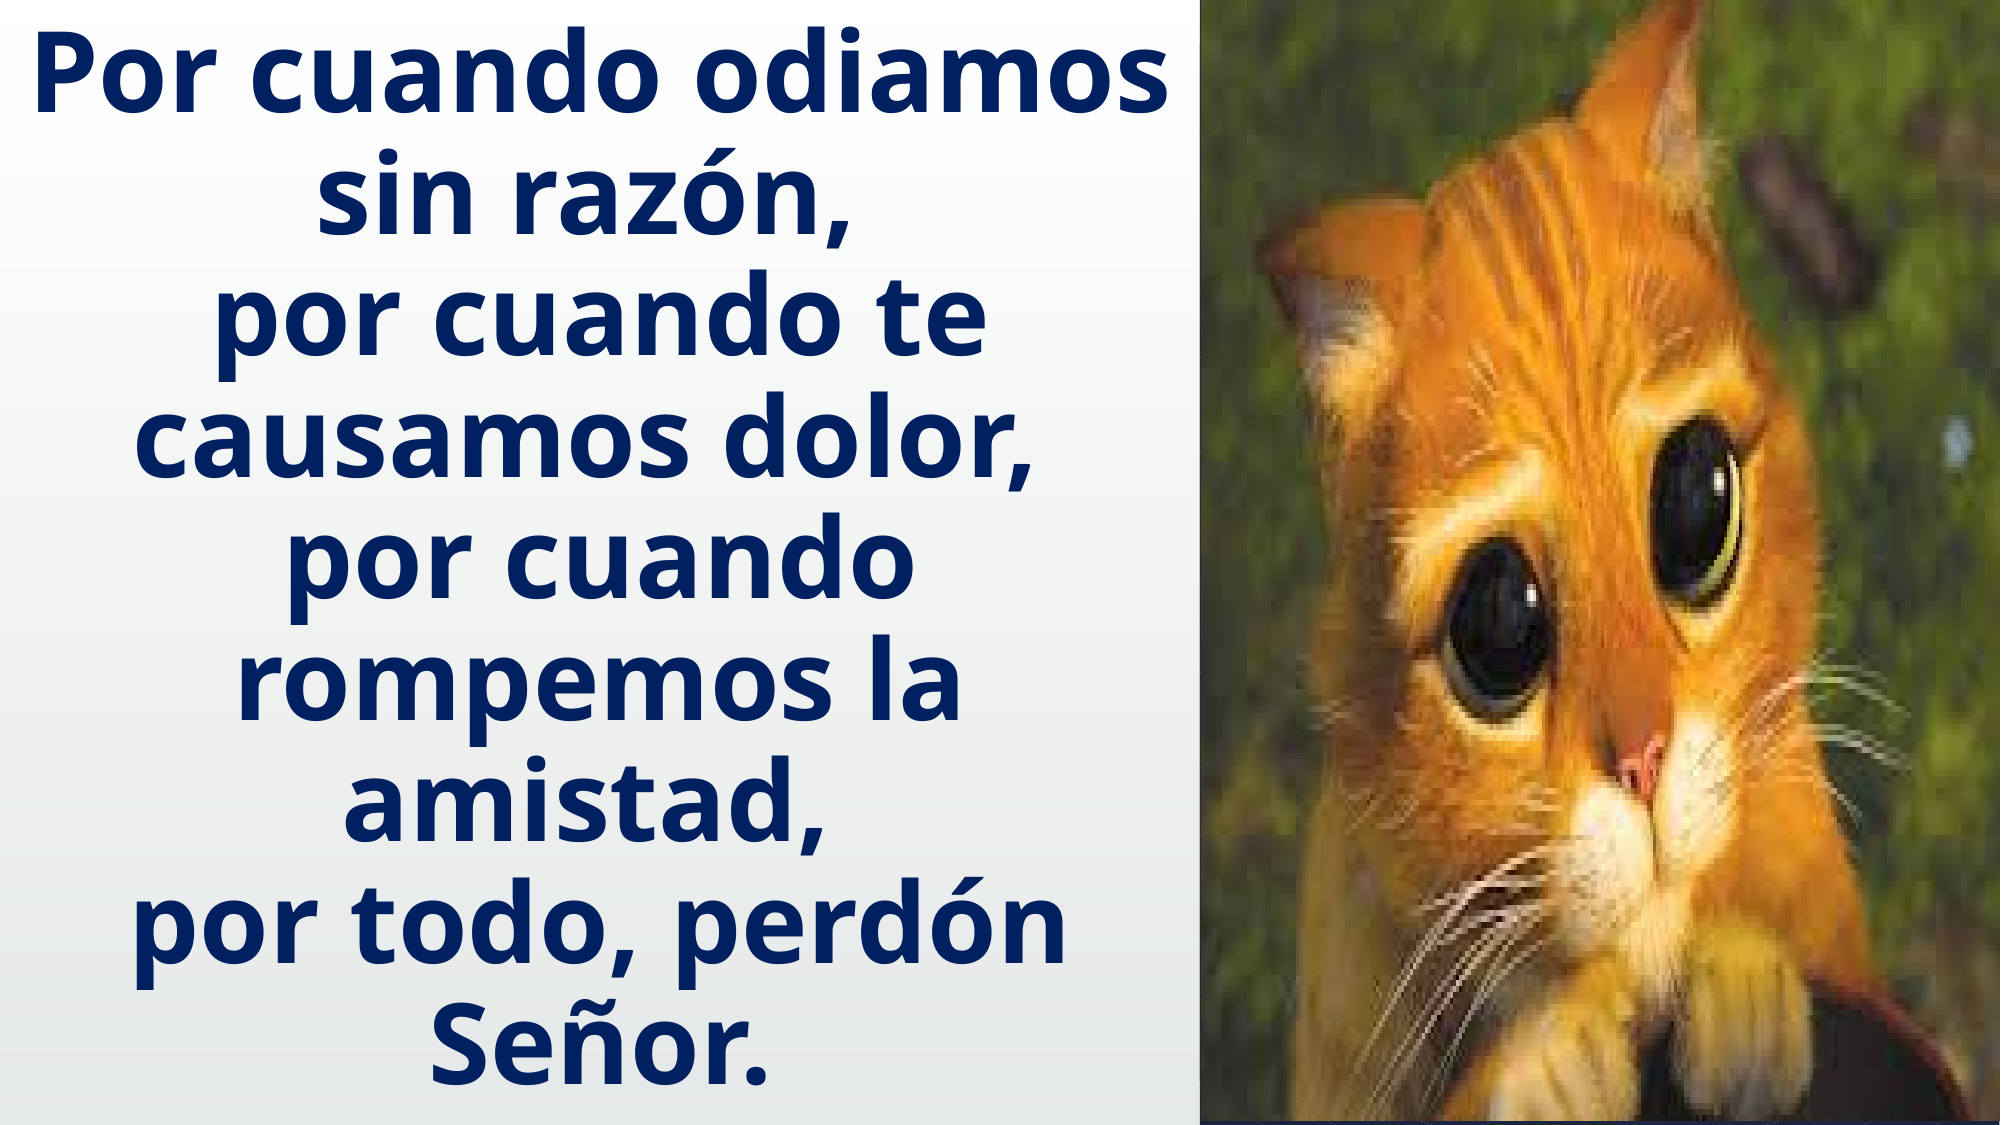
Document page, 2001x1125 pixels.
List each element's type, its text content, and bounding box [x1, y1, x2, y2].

title Por cuando odiamos sin razón, por cuando te causamos dolor, por cuando rompemos la amistad, por todo, perdón Señor. [0, 0, 1200, 1125]
picture [1200, 0, 2000, 1125]
